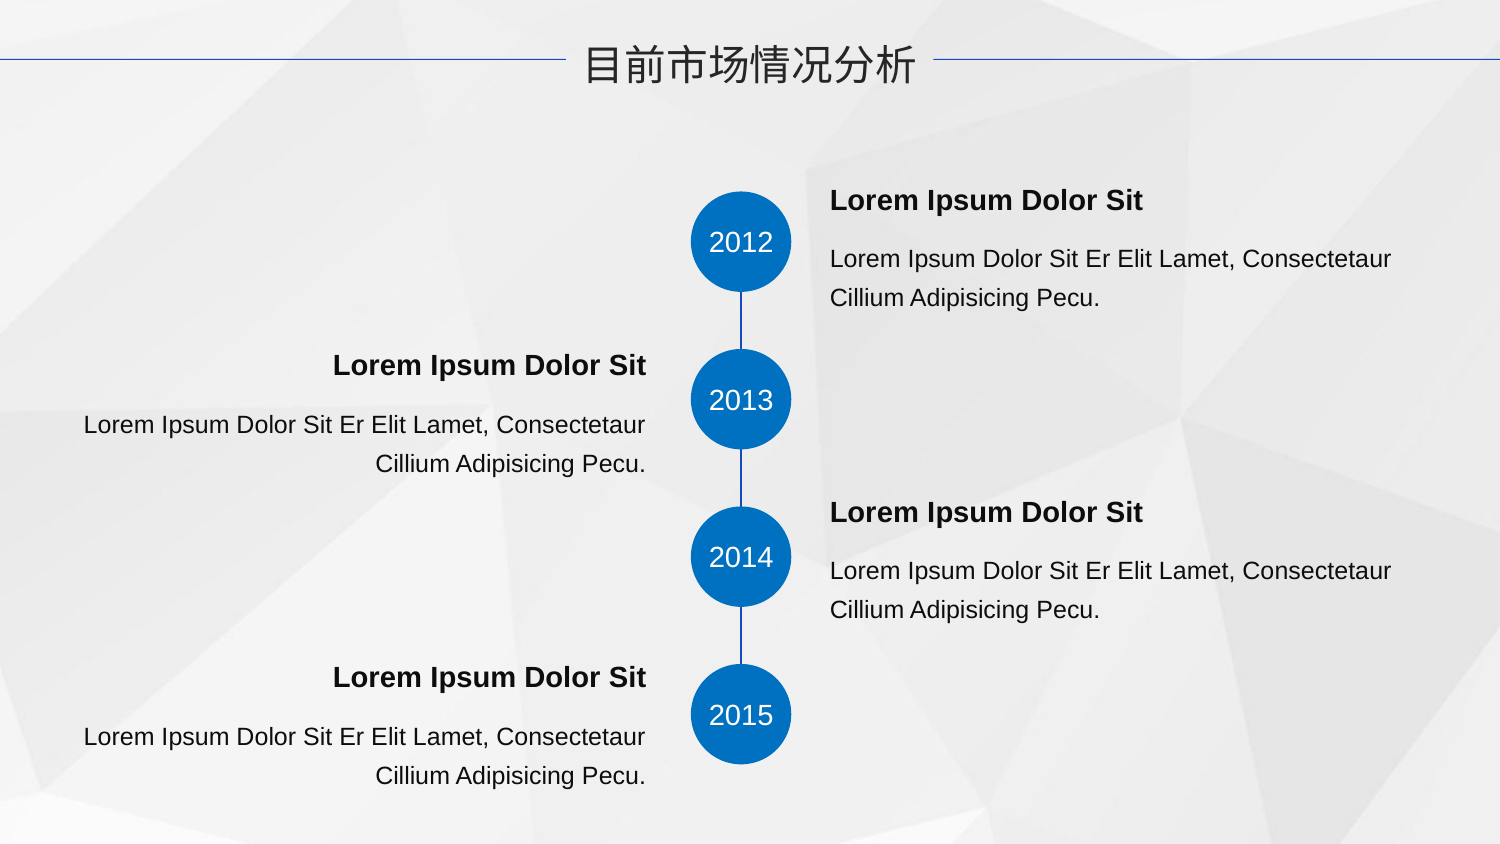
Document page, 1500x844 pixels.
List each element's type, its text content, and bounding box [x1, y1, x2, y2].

text_box Lorem Ipsum Dolor Sit [814, 485, 1294, 536]
text_box Lorem Ipsum Dolor Sit [814, 173, 1294, 224]
text_box Lorem Ipsum Dolor Sit Er Elit Lamet, Consectetaur Cillium Adipisicing Pecu. [814, 538, 1436, 632]
text_box Lorem Ipsum Dolor Sit Er Elit Lamet, Consectetaur Cillium Adipisicing Pecu. [53, 391, 662, 485]
text_box Lorem Ipsum Dolor Sit Er Elit Lamet, Consectetaur Cillium Adipisicing Pecu. [814, 226, 1436, 320]
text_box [690, 191, 792, 293]
text_box 目前市场情况分析 [568, 31, 932, 97]
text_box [690, 663, 792, 765]
text_box Lorem Ipsum Dolor Sit [183, 339, 662, 389]
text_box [690, 348, 792, 450]
picture [0, 0, 1500, 844]
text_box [690, 506, 792, 608]
text_box Lorem Ipsum Dolor Sit Er Elit Lamet, Consectetaur Cillium Adipisicing Pecu. [66, 704, 662, 797]
text_box Lorem Ipsum Dolor Sit [183, 651, 662, 701]
